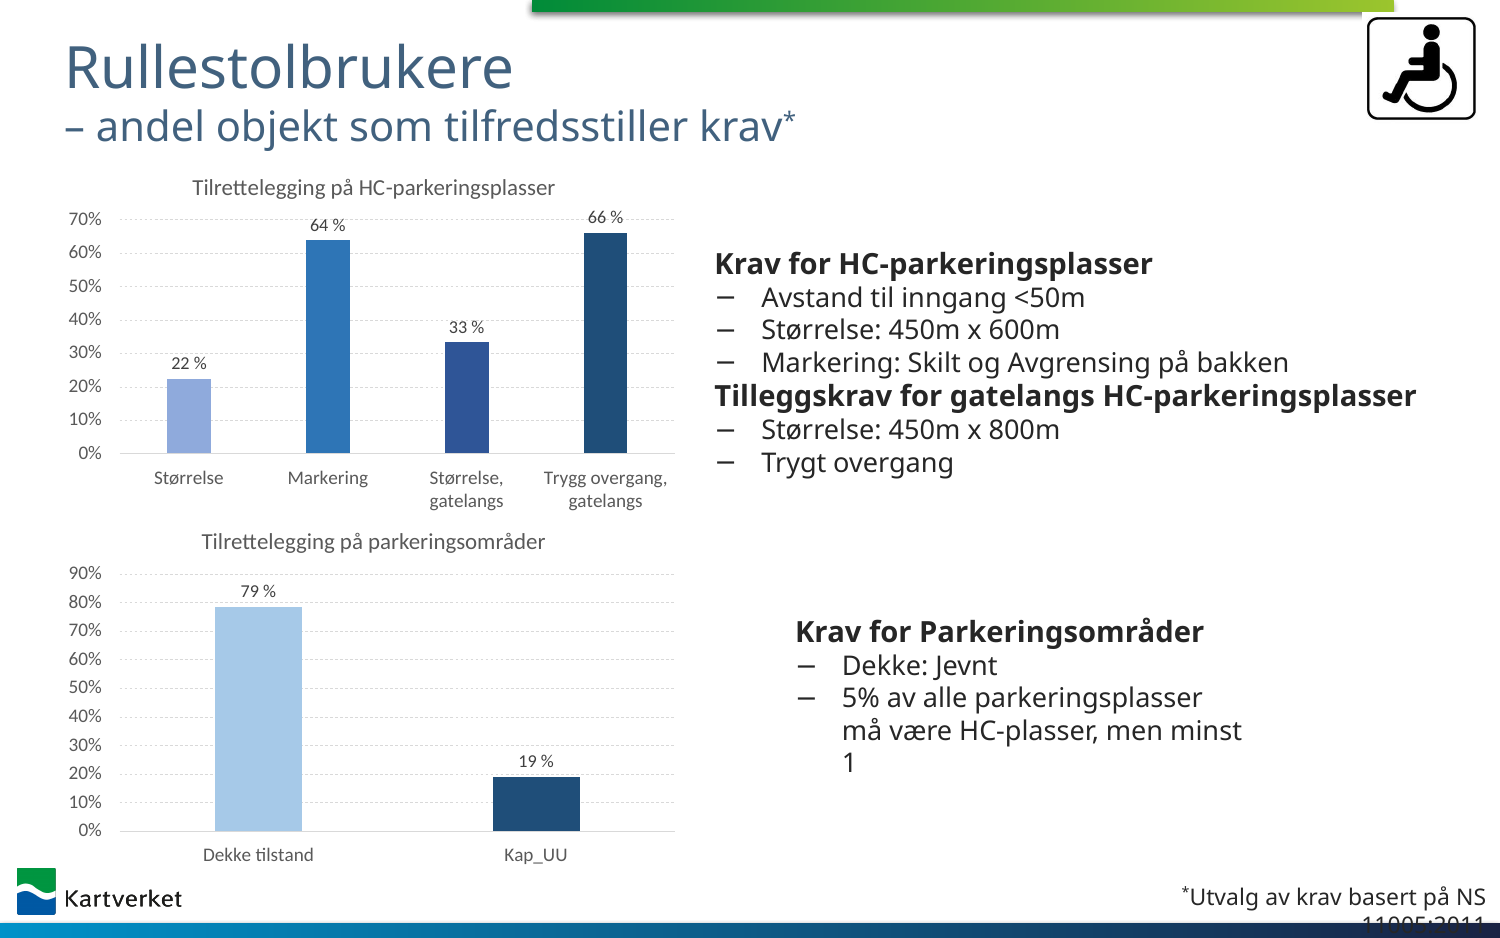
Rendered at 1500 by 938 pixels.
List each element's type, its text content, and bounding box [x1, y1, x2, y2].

text_box *Utvalg av krav basert på NS 11005:2011 [1068, 873, 1500, 938]
picture [62, 166, 686, 519]
text_box Krav for HC-parkeringsplasser Avstand til inngang <50m Størrelse: 450m x 600m Markering: Skilt og Avgrensing på bakken Tilleggskrav for gatelangs HC-parkeringsplasser Størrelse: 450m x 800m Trygt overgang [699, 237, 1433, 485]
text_box Krav for Parkeringsområder Dekke: Jevnt 5% av alle parkeringsplasser må være HC-plasser, men minst 1 [780, 605, 1261, 786]
picture [1362, 12, 1481, 126]
picture [62, 520, 686, 874]
text_box Rullestolbrukere – andel objekt som tilfredsstiller krav* [49, 25, 1431, 158]
